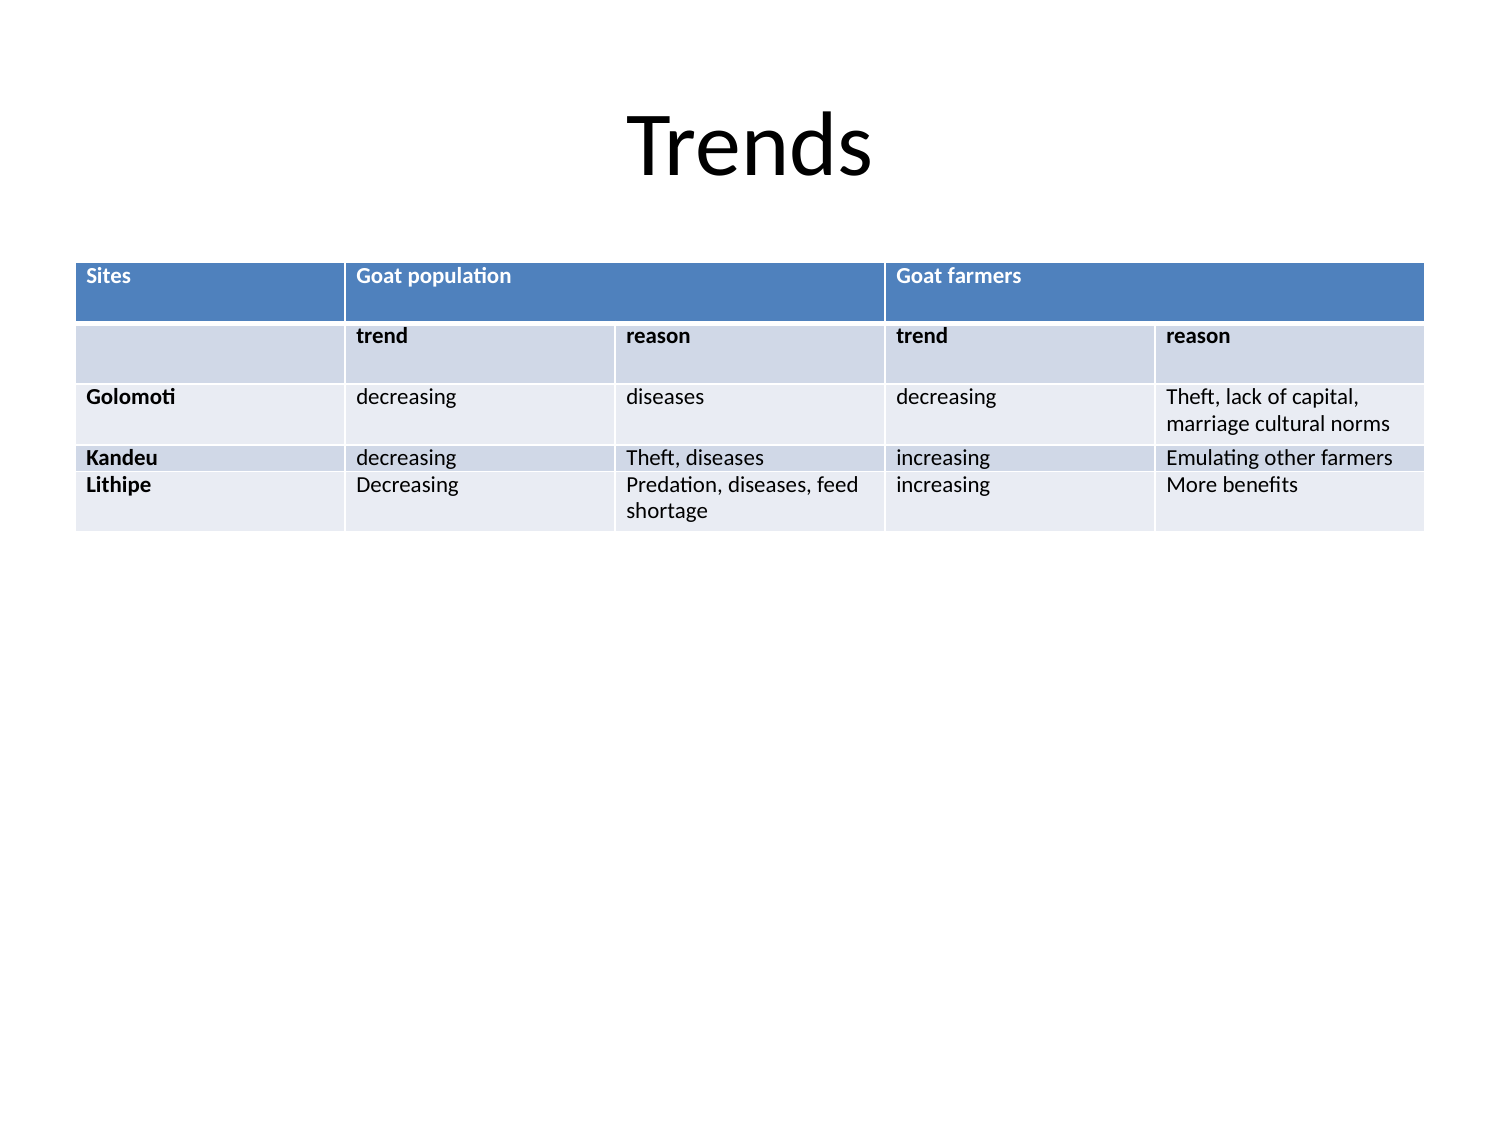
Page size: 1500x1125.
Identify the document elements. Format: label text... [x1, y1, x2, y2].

table_cell increasing [886, 472, 1154, 531]
table_cell Decreasing [346, 472, 614, 531]
table_cell increasing [886, 446, 1154, 471]
table_cell reason [1156, 326, 1424, 383]
table_cell Golomoti [76, 385, 344, 444]
table_cell Kandeu [76, 446, 344, 471]
table_cell Theft, lack of capital, marriage cultural norms [1156, 385, 1424, 444]
table_header Sites [76, 263, 344, 321]
table_cell Emulating other farmers [1156, 446, 1424, 471]
table_cell reason [616, 326, 884, 383]
table_cell More benefits [1156, 472, 1424, 531]
table_cell diseases [616, 385, 884, 444]
title Trends [75, 45, 1425, 233]
table_cell trend [346, 326, 614, 383]
table_cell decreasing [346, 385, 614, 444]
table_cell Predation, diseases, feed shortage [616, 472, 884, 531]
table_cell decreasing [346, 446, 614, 471]
table_cell Lithipe [76, 472, 344, 531]
table_header Goat farmers [886, 263, 1424, 321]
table_cell trend [886, 326, 1154, 383]
table_cell decreasing [886, 385, 1154, 444]
table_cell [76, 326, 344, 383]
table_cell Theft, diseases [616, 446, 884, 471]
table_header Goat population [346, 263, 884, 321]
